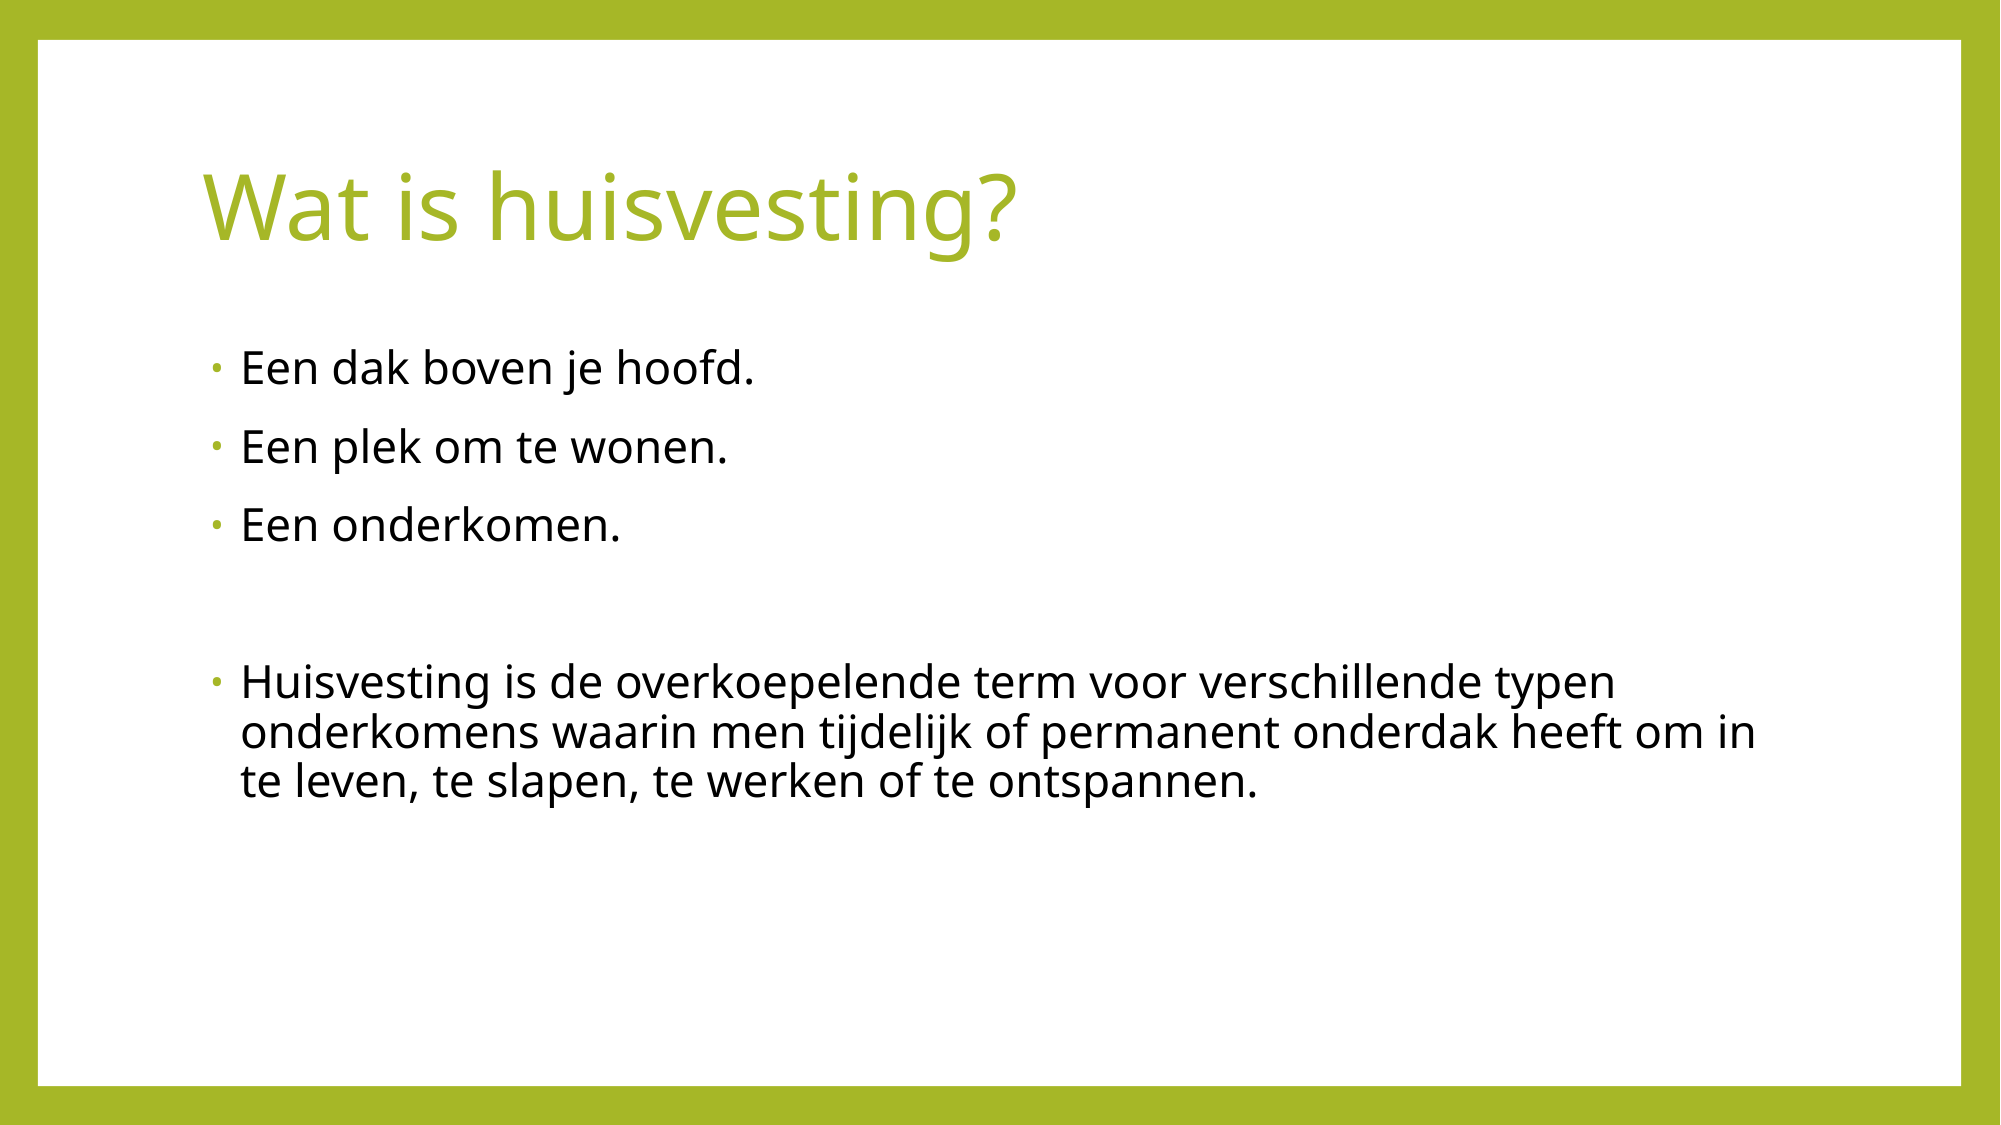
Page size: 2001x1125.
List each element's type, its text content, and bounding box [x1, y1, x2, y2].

list Een dak boven je hoofd. Een plek om te wonen. Een onderkomen. Huisvesting is de overkoepelende term voor verschillende typen onderkomens waarin men tijdelijk of permanent onderdak heeft om in te leven, te slapen, te werken of te ontspannen. [187, 337, 1808, 1000]
title Wat is huisvesting? [187, 99, 1808, 323]
